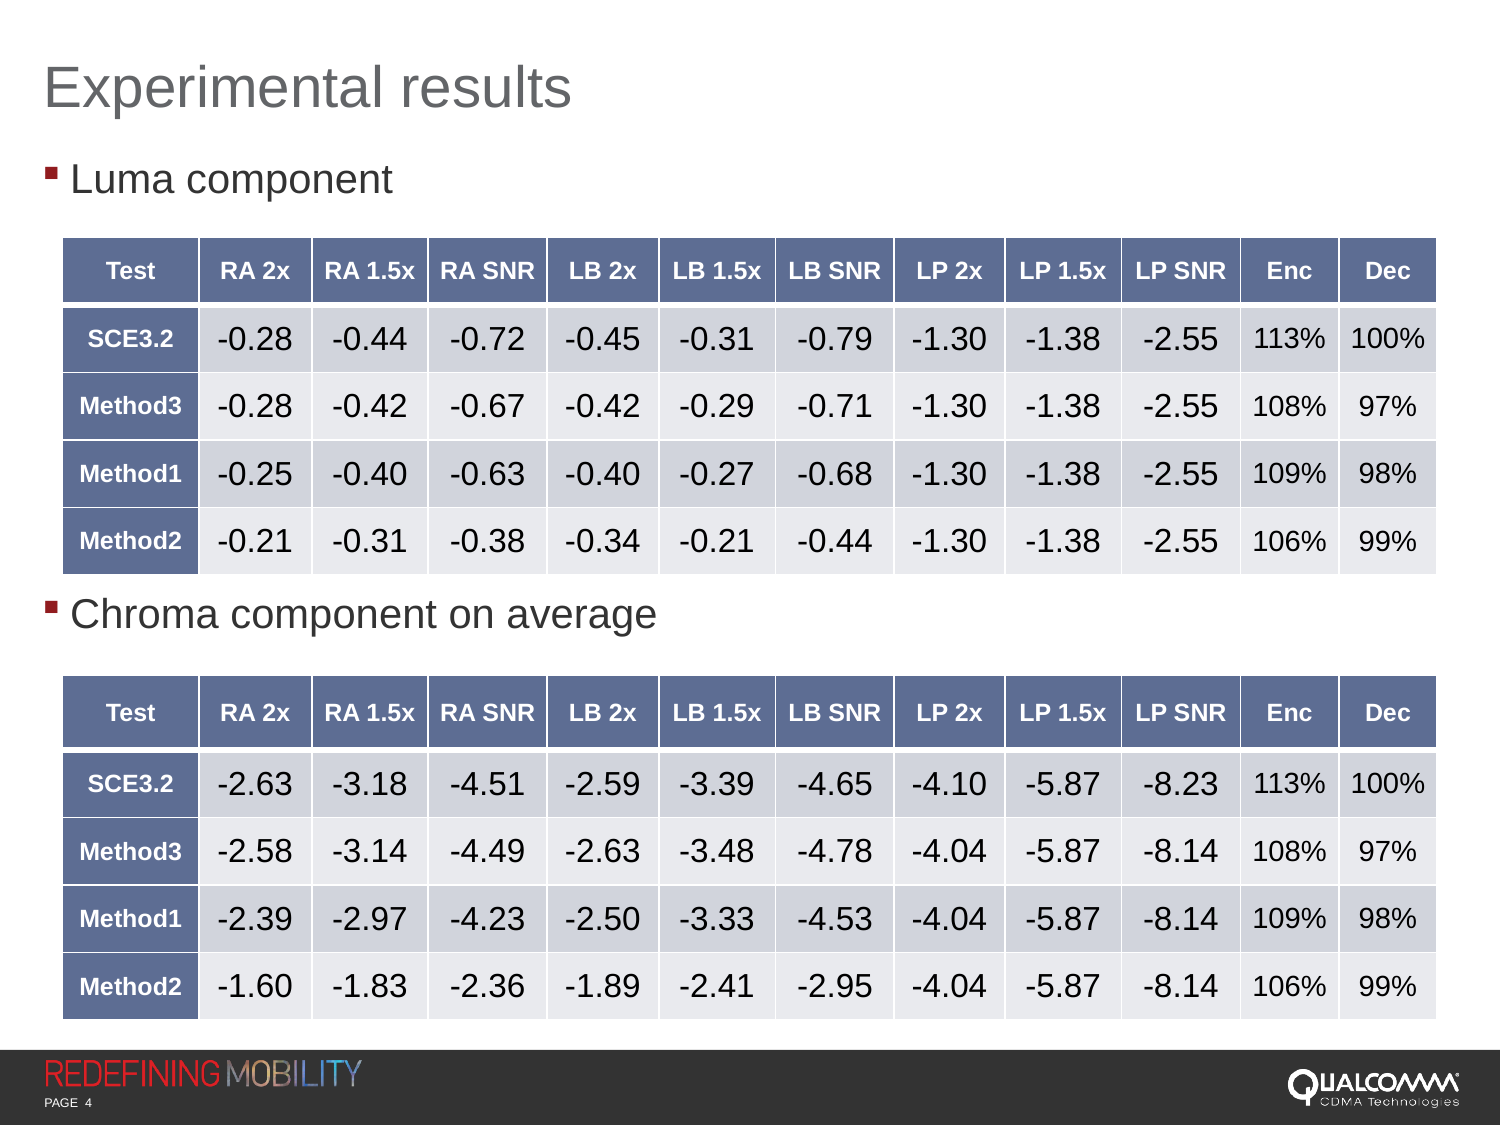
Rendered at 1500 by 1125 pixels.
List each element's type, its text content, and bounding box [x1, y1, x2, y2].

table_cell -0.31 [313, 508, 427, 574]
table_cell -0.45 [548, 308, 658, 372]
table_cell 109% [1241, 886, 1338, 952]
table_cell -3.48 [660, 818, 775, 884]
table_header LP 2x [895, 238, 1004, 302]
table_cell -2.97 [313, 886, 427, 952]
table_header Dec [1340, 676, 1436, 747]
table_cell -2.63 [548, 818, 658, 884]
table_cell SCE3.2 [63, 308, 198, 372]
table_cell 113% [1241, 753, 1338, 817]
table_cell -4.53 [776, 886, 893, 952]
table_cell -0.44 [776, 508, 893, 574]
table_cell -8.23 [1122, 753, 1240, 817]
table_cell 106% [1241, 953, 1338, 1019]
table_cell -1.38 [1006, 441, 1121, 507]
table_cell -2.39 [200, 886, 311, 952]
table_header LP SNR [1122, 238, 1240, 302]
table_cell 106% [1241, 508, 1338, 574]
table_cell 97% [1340, 373, 1436, 439]
table_cell -0.42 [313, 373, 427, 439]
table_cell -1.83 [313, 953, 427, 1019]
table_cell -0.42 [548, 373, 658, 439]
table_header RA SNR [429, 238, 546, 302]
table_cell -0.38 [429, 508, 546, 574]
table_cell -2.63 [200, 753, 311, 817]
table_cell 108% [1241, 373, 1338, 439]
table_cell -0.40 [313, 441, 427, 507]
table_cell -3.18 [313, 753, 427, 817]
table_cell -0.79 [776, 308, 893, 372]
table_cell -1.30 [895, 373, 1004, 439]
table_cell -0.44 [313, 308, 427, 372]
table_header LB 1.5x [660, 238, 775, 302]
table_cell Method3 [63, 818, 198, 884]
table_cell -2.55 [1122, 441, 1240, 507]
table_cell -1.38 [1006, 373, 1121, 439]
table_header RA 1.5x [313, 676, 427, 747]
table_cell -3.14 [313, 818, 427, 884]
table_cell -0.29 [660, 373, 775, 439]
table_header Enc [1241, 238, 1338, 302]
table_cell -1.30 [895, 441, 1004, 507]
table_header Test [63, 676, 198, 747]
table_cell -5.87 [1006, 886, 1121, 952]
table_cell -2.58 [200, 818, 311, 884]
table_header RA SNR [429, 676, 546, 747]
table_cell -4.10 [895, 753, 1004, 817]
table_header LP 2x [895, 676, 1004, 747]
table_cell SCE3.2 [63, 753, 198, 817]
table_cell Method2 [63, 508, 198, 574]
table_header LP SNR [1122, 676, 1240, 747]
table_cell -0.40 [548, 441, 658, 507]
table_cell -2.50 [548, 886, 658, 952]
table_cell -4.04 [895, 818, 1004, 884]
table_cell 100% [1340, 308, 1436, 372]
table_cell -0.68 [776, 441, 893, 507]
table_cell -0.25 [200, 441, 311, 507]
table_header Test [63, 238, 198, 302]
table_cell -0.28 [200, 308, 311, 372]
table_cell -8.14 [1122, 886, 1240, 952]
table_cell -0.72 [429, 308, 546, 372]
table_cell 113% [1241, 308, 1338, 372]
table_cell -0.21 [200, 508, 311, 574]
table_header LB 2x [548, 238, 658, 302]
table_header LB SNR [776, 676, 893, 747]
table_cell -2.55 [1122, 308, 1240, 372]
picture [30, 1048, 372, 1099]
table_cell -2.41 [660, 953, 775, 1019]
table_cell 97% [1340, 818, 1436, 884]
table_cell -1.38 [1006, 508, 1121, 574]
table_header LB 1.5x [660, 676, 775, 747]
table_cell -4.78 [776, 818, 893, 884]
table_header RA 2x [200, 676, 311, 747]
table_cell -4.65 [776, 753, 893, 817]
table_header LB 2x [548, 676, 658, 747]
table_cell -0.67 [429, 373, 546, 439]
table_cell -0.28 [200, 373, 311, 439]
table_header RA 1.5x [313, 238, 427, 302]
table_cell -1.38 [1006, 308, 1121, 372]
table_cell -5.87 [1006, 953, 1121, 1019]
table_cell -8.14 [1122, 818, 1240, 884]
table_cell 109% [1241, 441, 1338, 507]
table_cell -2.55 [1122, 373, 1240, 439]
table_cell 99% [1340, 508, 1436, 574]
table_cell -0.31 [660, 308, 775, 372]
table_cell -1.30 [895, 308, 1004, 372]
table_header LP 1.5x [1006, 238, 1121, 302]
table_cell -5.87 [1006, 818, 1121, 884]
table_cell -1.60 [200, 953, 311, 1019]
table_cell -5.87 [1006, 753, 1121, 817]
table_cell -2.95 [776, 953, 893, 1019]
table_cell -0.34 [548, 508, 658, 574]
table_cell -1.30 [895, 508, 1004, 574]
table_cell Method3 [63, 373, 198, 439]
table_cell -2.55 [1122, 508, 1240, 574]
table_cell -0.63 [429, 441, 546, 507]
table_cell 99% [1340, 953, 1436, 1019]
table_cell 100% [1340, 753, 1436, 817]
table_cell -0.27 [660, 441, 775, 507]
list Luma component Chroma component on average [26, 148, 1457, 1021]
table_cell -4.04 [895, 886, 1004, 952]
picture [1278, 1058, 1478, 1114]
table_cell Method1 [63, 886, 198, 952]
table_cell 98% [1340, 441, 1436, 507]
table_cell Method1 [63, 441, 198, 507]
table_cell -2.36 [429, 953, 546, 1019]
table_cell Method2 [63, 953, 198, 1019]
table_header LP 1.5x [1006, 676, 1121, 747]
table_cell -0.21 [660, 508, 775, 574]
table_cell -4.51 [429, 753, 546, 817]
table_cell 98% [1340, 886, 1436, 952]
table_cell 108% [1241, 818, 1338, 884]
table_cell -8.14 [1122, 953, 1240, 1019]
table_cell -1.89 [548, 953, 658, 1019]
table_cell -4.49 [429, 818, 546, 884]
table_header Enc [1241, 676, 1338, 747]
table_cell -0.71 [776, 373, 893, 439]
title Experimental results [28, 44, 1462, 138]
table_cell -3.39 [660, 753, 775, 817]
table_header Dec [1340, 238, 1436, 302]
table_cell -4.23 [429, 886, 546, 952]
table_cell -2.59 [548, 753, 658, 817]
table_header LB SNR [776, 238, 893, 302]
table_cell -3.33 [660, 886, 775, 952]
table_header RA 2x [200, 238, 311, 302]
table_cell -4.04 [895, 953, 1004, 1019]
